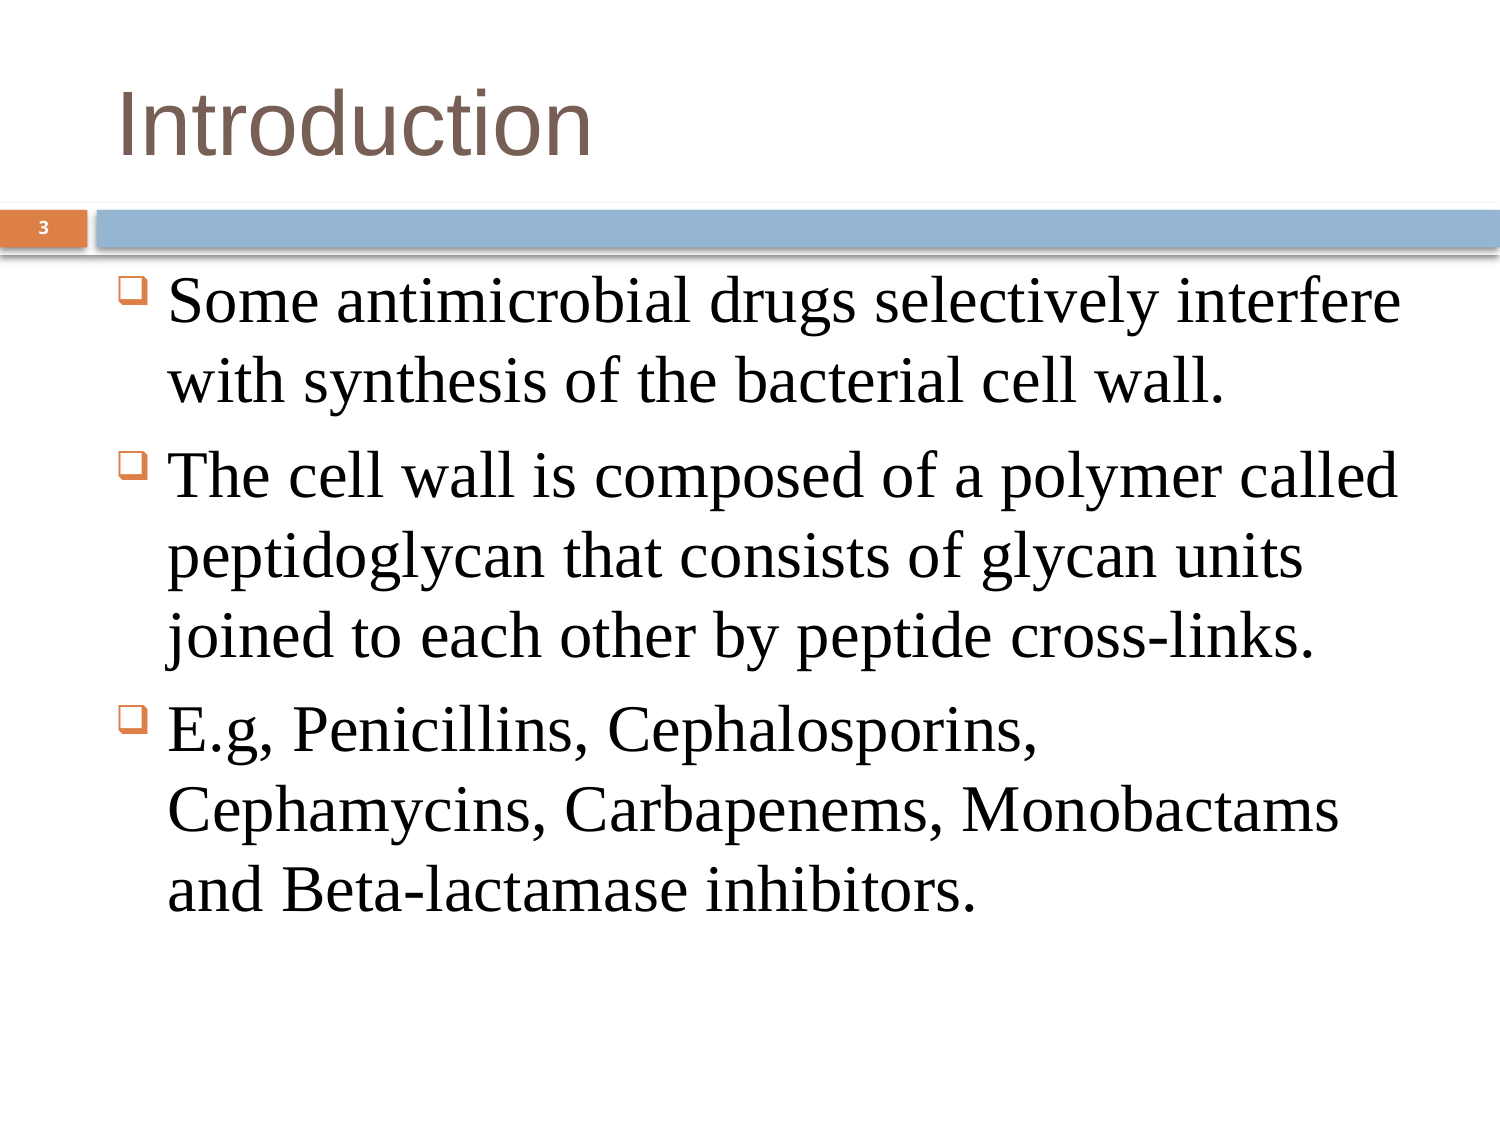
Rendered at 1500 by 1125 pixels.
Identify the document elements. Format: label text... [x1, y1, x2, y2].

list Some antimicrobial drugs selectively interfere with synthesis of the bacterial cell wall. The cell wall is composed of a polymer called peptidoglycan that consists of glycan units joined to each other by peptide cross-links. E.g, Penicillins, Cephalosporins, Cephamycins, Carbapenems, Monobactams and Beta-lactamase inhibitors. [100, 248, 1438, 1000]
title Introduction [100, 37, 1438, 200]
slide_number 3 [0, 208, 88, 249]
